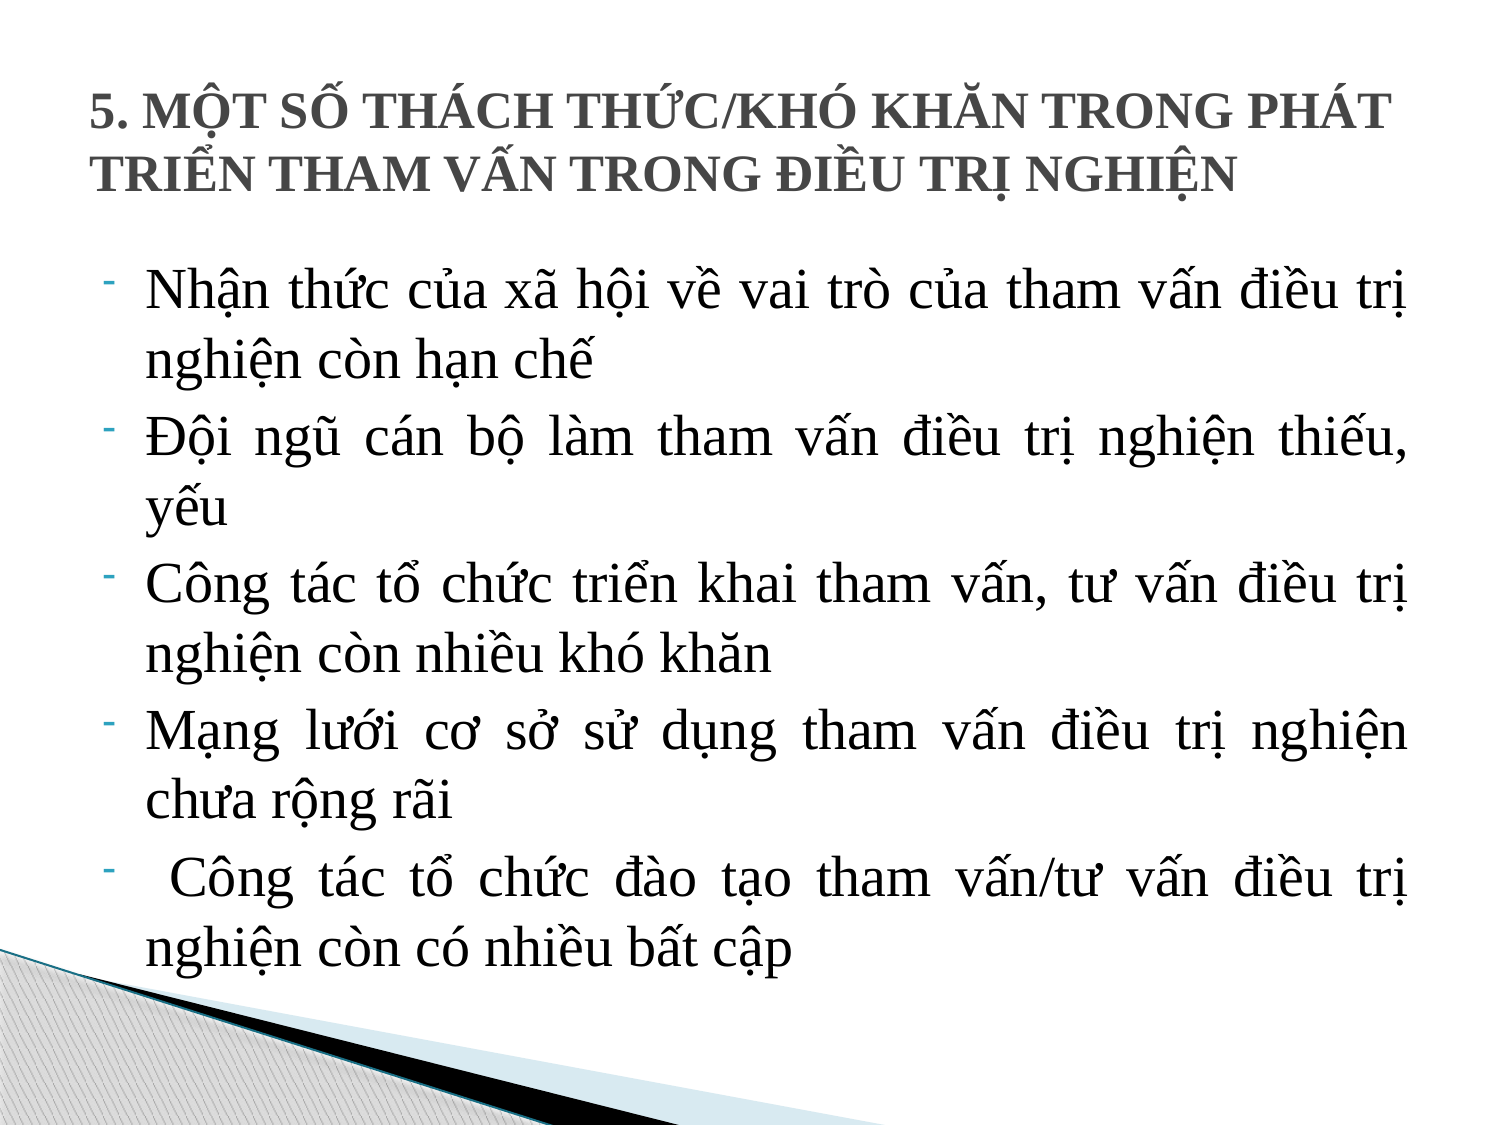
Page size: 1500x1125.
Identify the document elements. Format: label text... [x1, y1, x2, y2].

list Nhận thức của xã hội về vai trò của tham vấn điều trị nghiện còn hạn chế Đội ngũ cán bộ làm tham vấn điều trị nghiện thiếu, yếu Công tác tổ chức triển khai tham vấn, tư vấn điều trị nghiện còn nhiều khó khăn Mạng lưới cơ sở sử dụng tham vấn điều trị nghiện chưa rộng rãi Công tác tổ chức đào tạo tham vấn/tư vấn điều trị nghiện còn có nhiều bất cập [75, 243, 1425, 986]
title 5. MỘT SỐ THÁCH THỨC/KHÓ KHĂN TRONG PHÁT TRIỂN THAM VẤN TRONG ĐIỀU TRỊ NGHIỆN [75, 45, 1425, 233]
